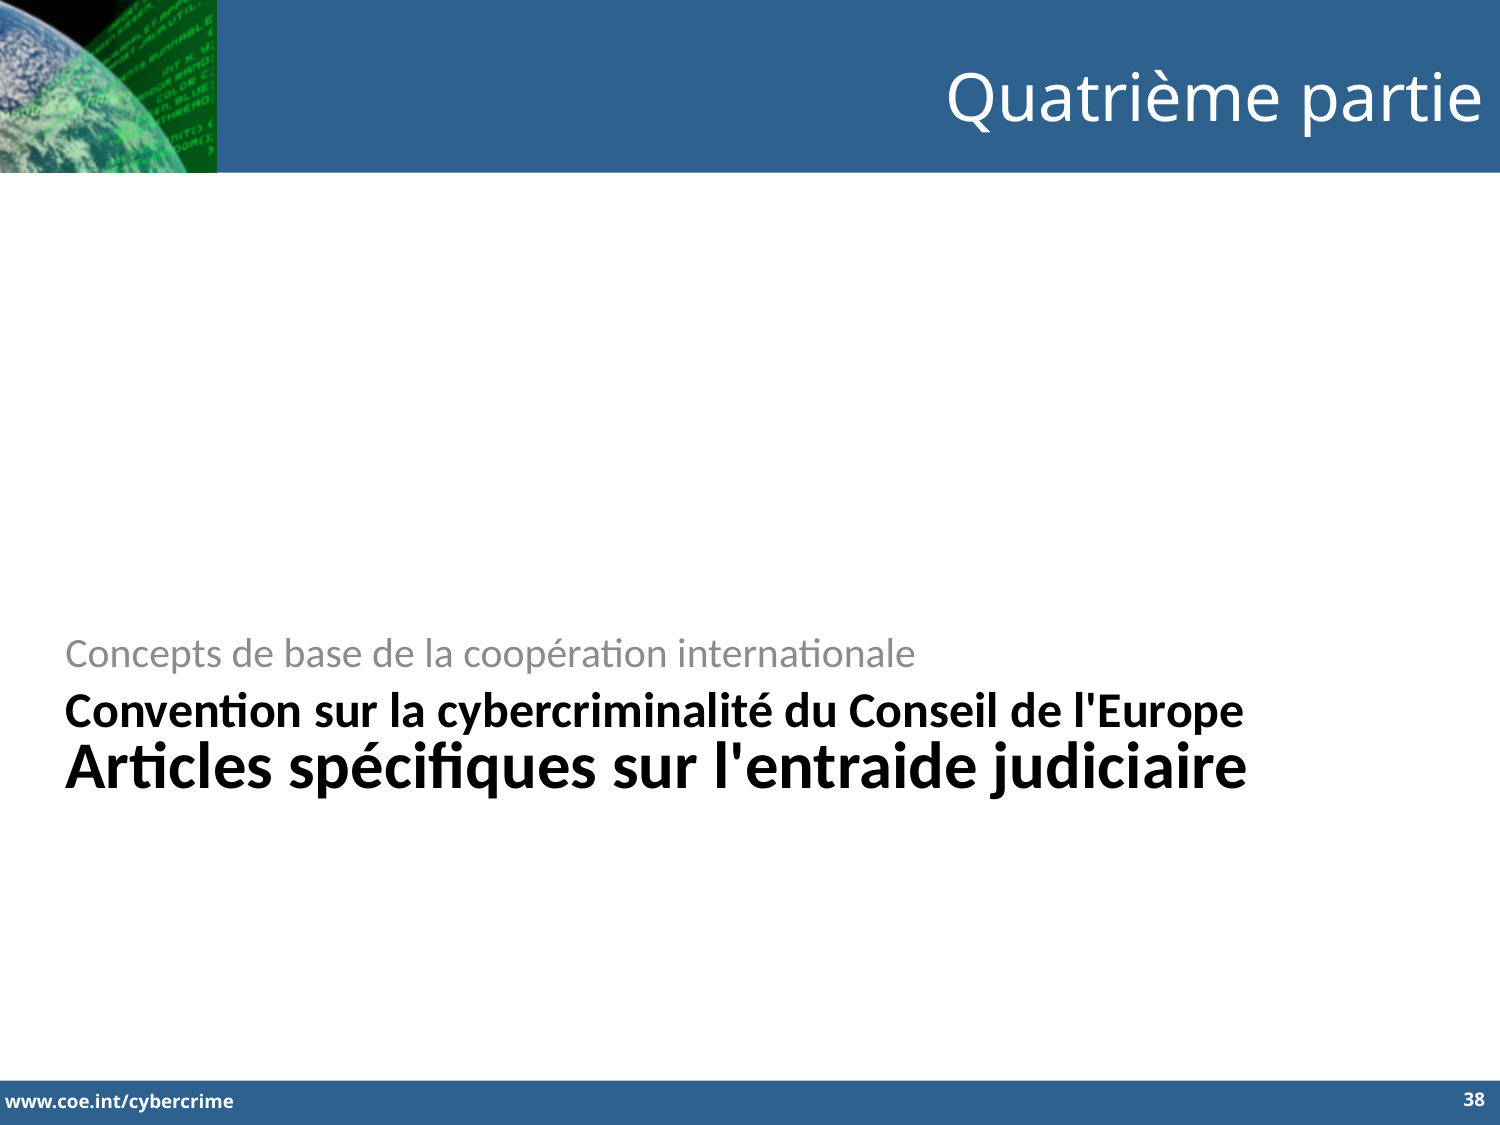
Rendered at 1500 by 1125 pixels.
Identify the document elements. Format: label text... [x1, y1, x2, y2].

text_box Quatrième partie [309, 18, 1500, 171]
slide_number 38 [1149, 1079, 1500, 1125]
text_box Convention sur la cybercriminalité du Conseil de l'Europe Articles spécifiques sur l'entraide judiciaire [50, 681, 1450, 809]
text_box Concepts de base de la coopération internationale [50, 624, 1326, 682]
picture [0, 1, 217, 173]
